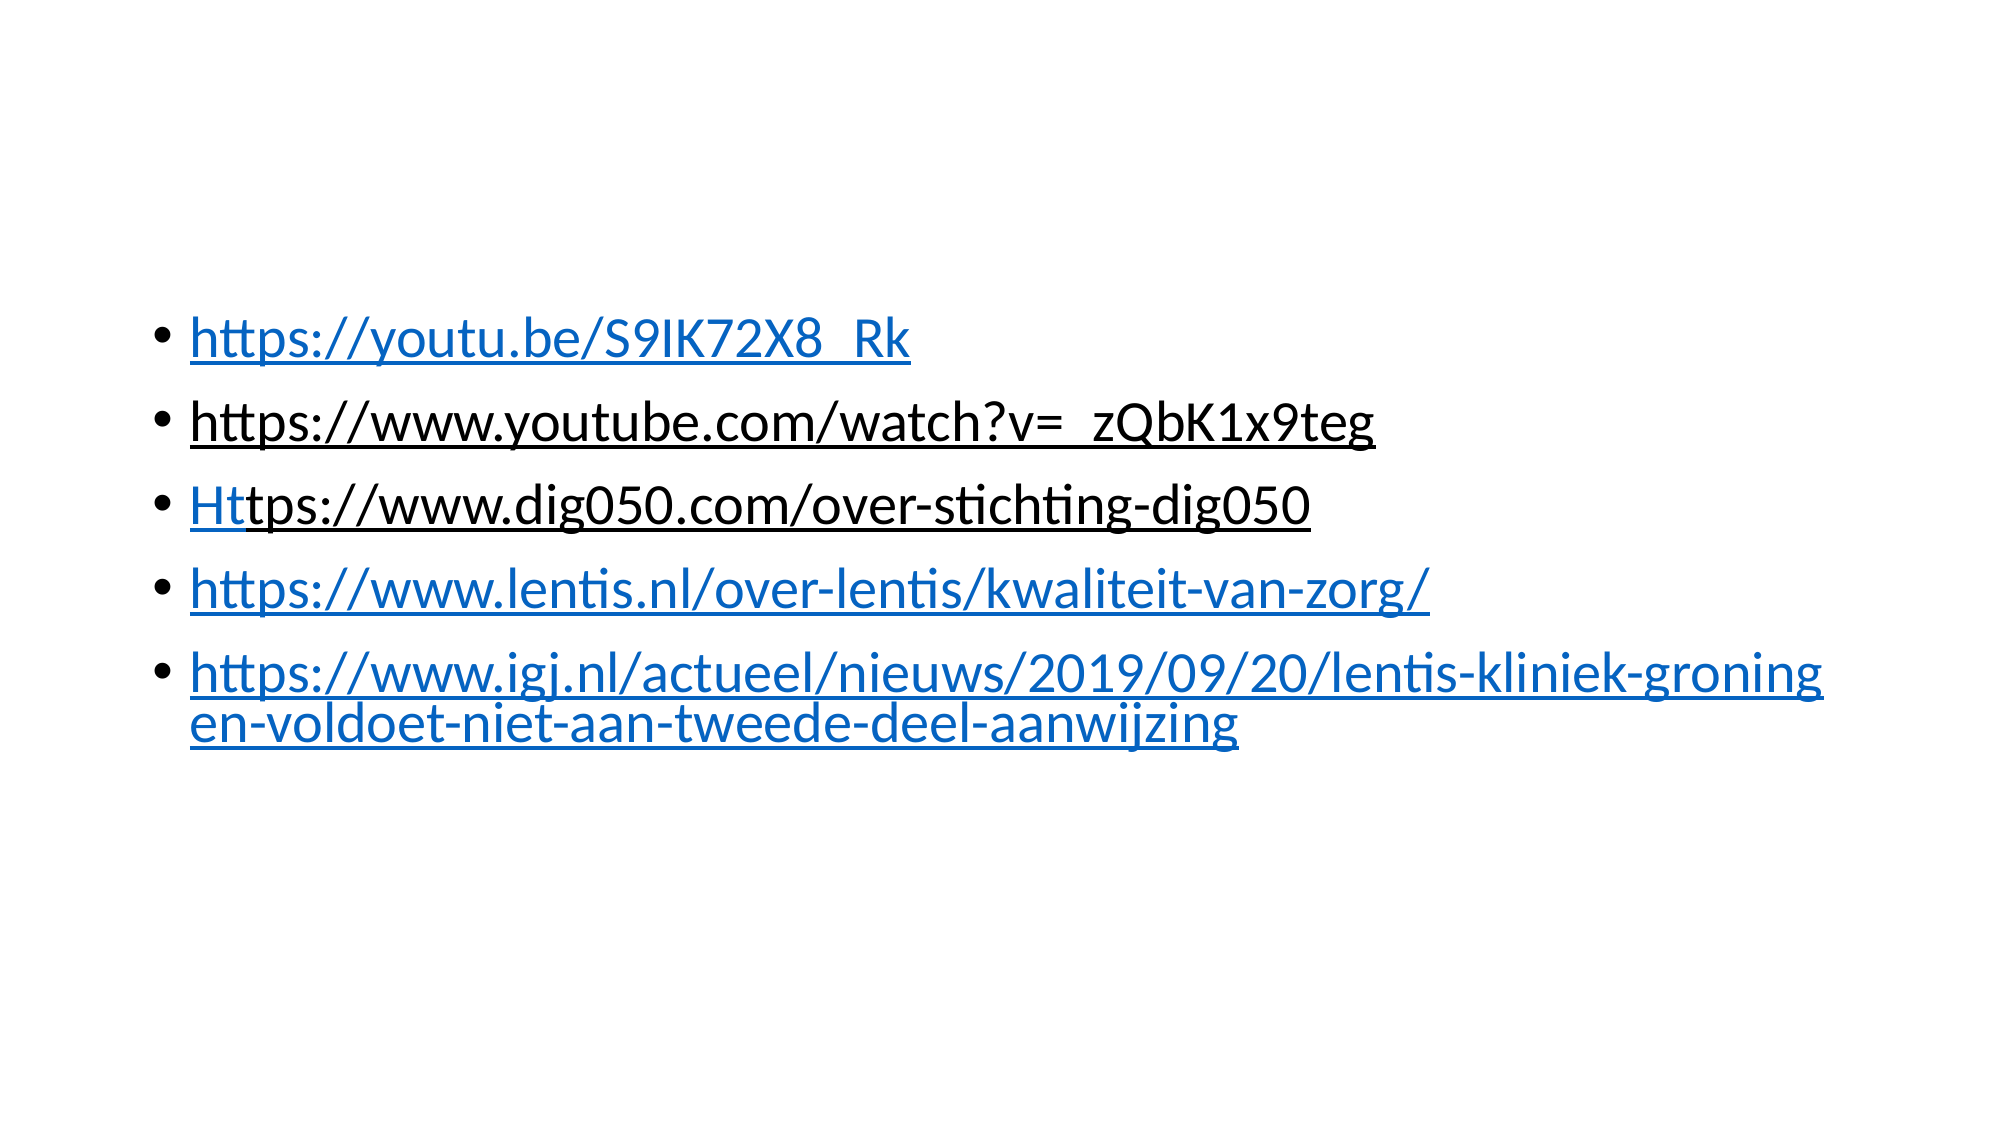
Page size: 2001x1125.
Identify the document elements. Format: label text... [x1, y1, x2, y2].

list https://youtu.be/S9IK72X8_Rk https://www.youtube.com/watch?v=_zQbK1x9teg Https://www.dig050.com/over-stichting-dig050 https://www.lentis.nl/over-lentis/kwaliteit-van-zorg/ https://www.igj.nl/actueel/nieuws/2019/09/20/lentis-kliniek-groningen-voldoet-niet-aan-tweede-deel-aanwijzing [137, 299, 1863, 1014]
